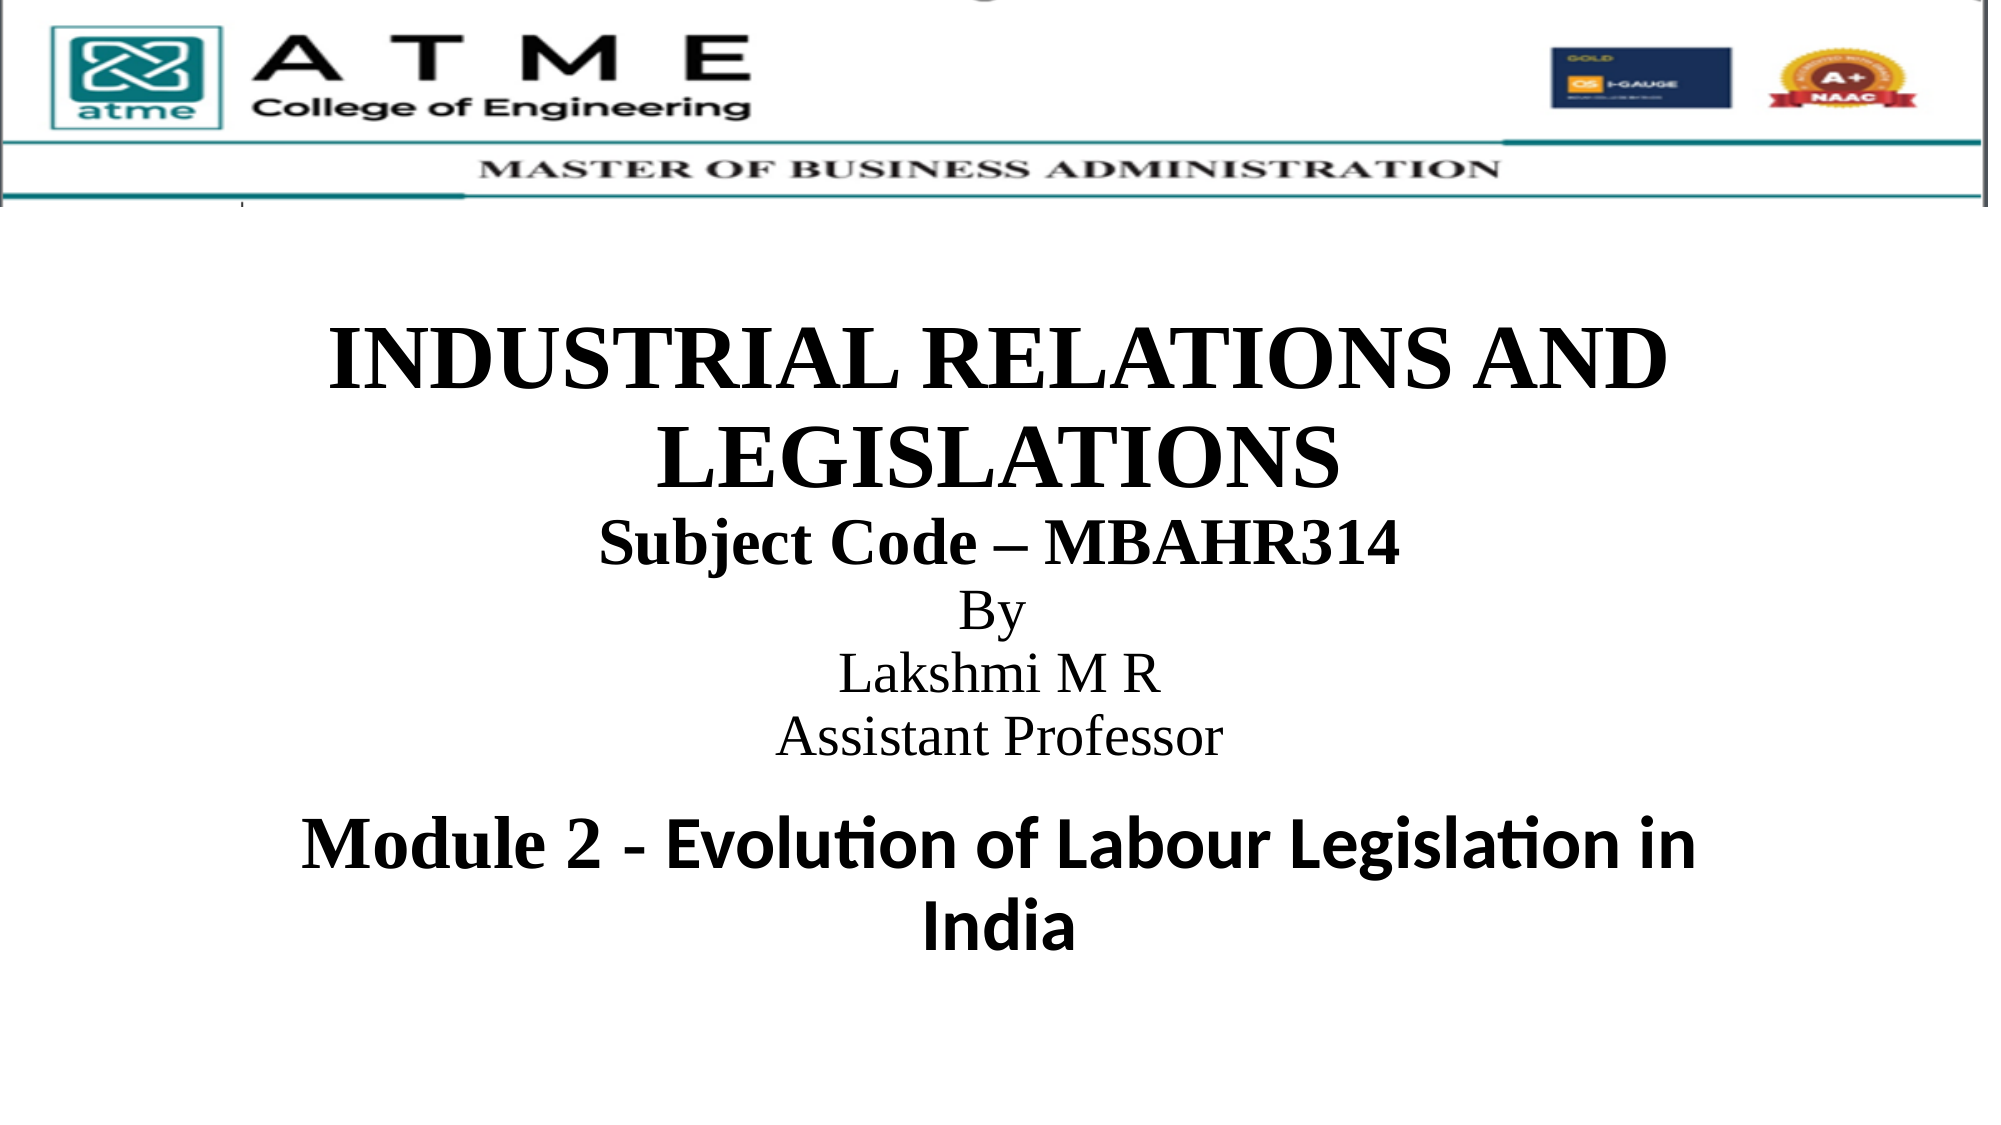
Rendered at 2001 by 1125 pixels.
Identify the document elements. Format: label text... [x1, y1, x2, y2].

picture [0, 0, 1988, 207]
title INDUSTRIAL RELATIONS AND LEGISLATIONS Subject Code – MBAHR314 By Lakshmi M R Assistant Professor [249, 282, 1750, 776]
subtitle Module 2 - Evolution of Labour Legislation in India [249, 796, 1750, 994]
